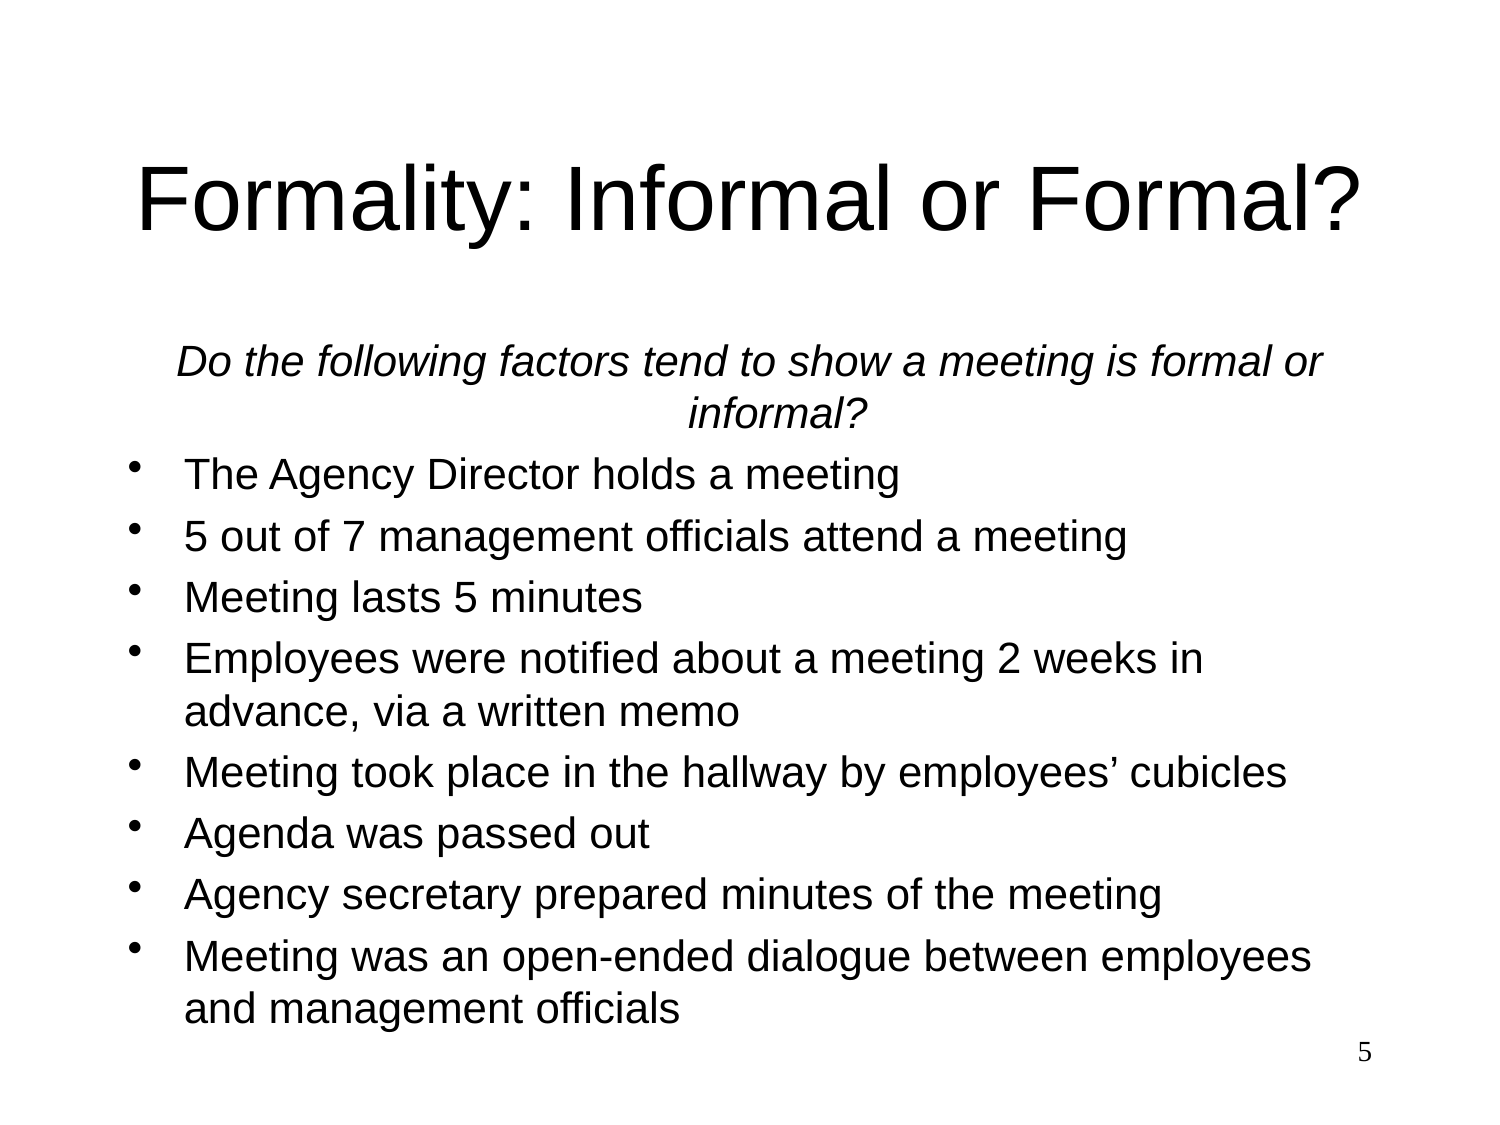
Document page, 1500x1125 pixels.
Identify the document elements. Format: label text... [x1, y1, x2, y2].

title Formality: Informal or Formal? [112, 99, 1388, 288]
slide_number 5 [1074, 1024, 1388, 1101]
list Do the following factors tend to show a meeting is formal or informal? The Agency Director holds a meeting 5 out of 7 management officials attend a meeting Meeting lasts 5 minutes Employees were notified about a meeting 2 weeks in advance, via a written memo Meeting took place in the hallway by employees’ cubicles Agenda was passed out Agency secretary prepared minutes of the meeting Meeting was an open-ended dialogue between employees and management officials [112, 324, 1388, 1001]
